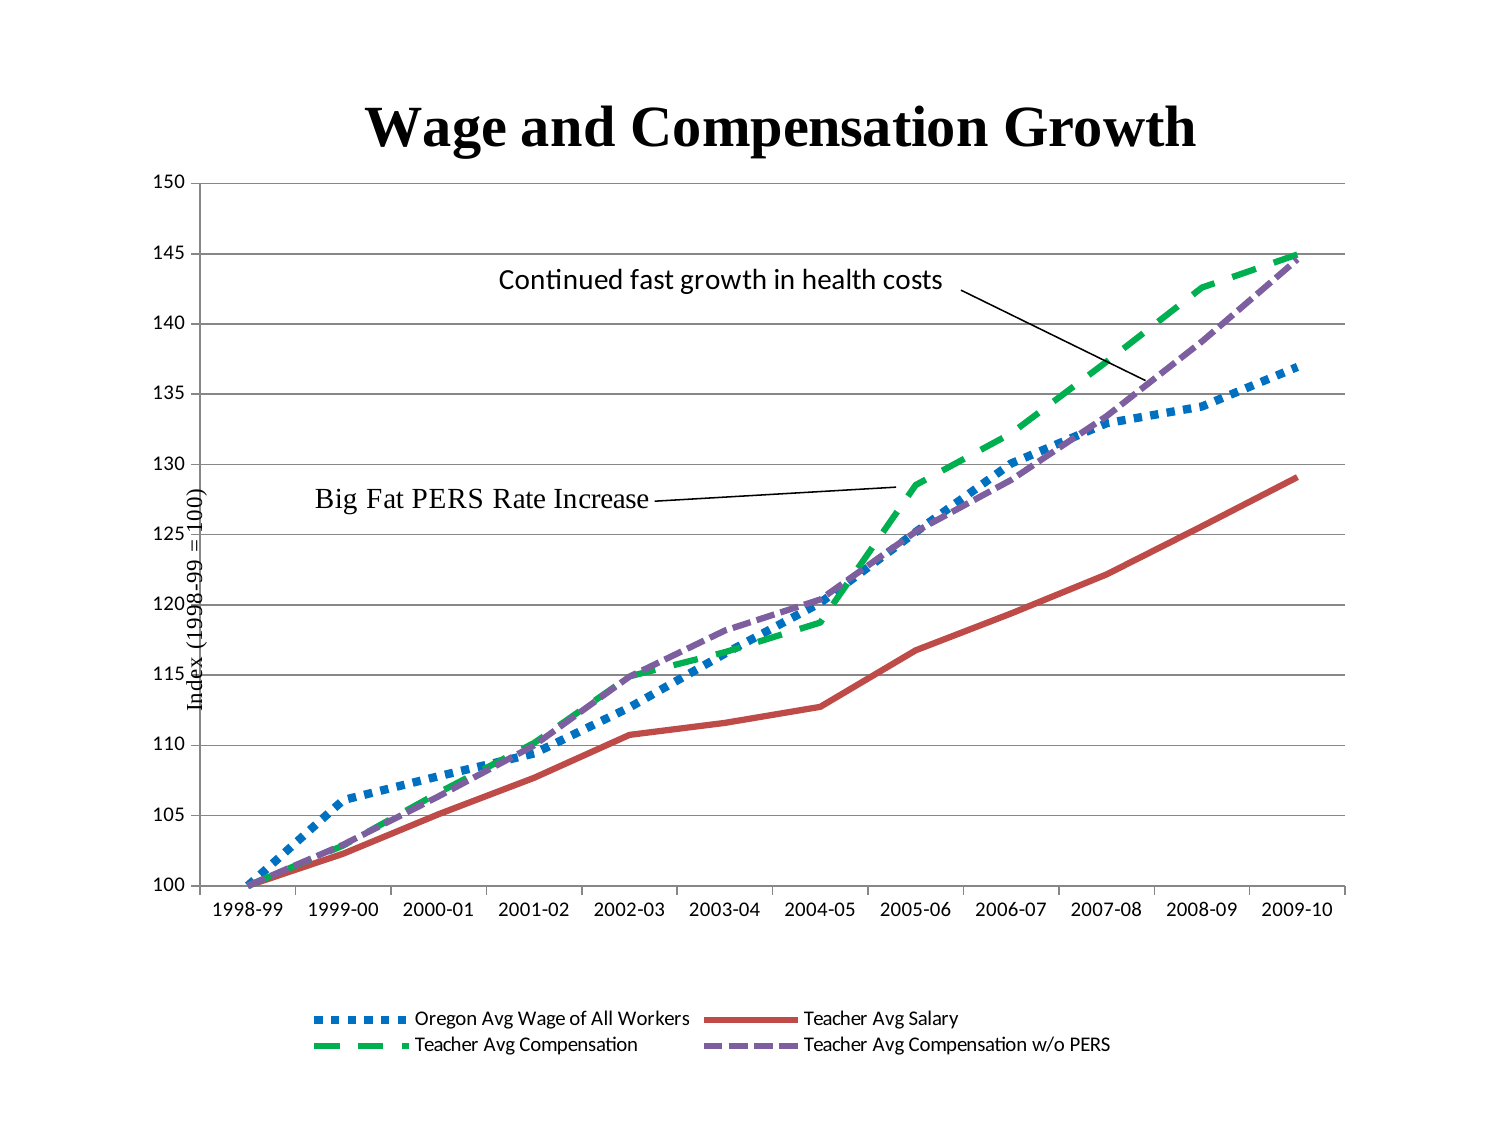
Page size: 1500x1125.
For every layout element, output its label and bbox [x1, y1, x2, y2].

chart [49, 74, 1376, 1063]
